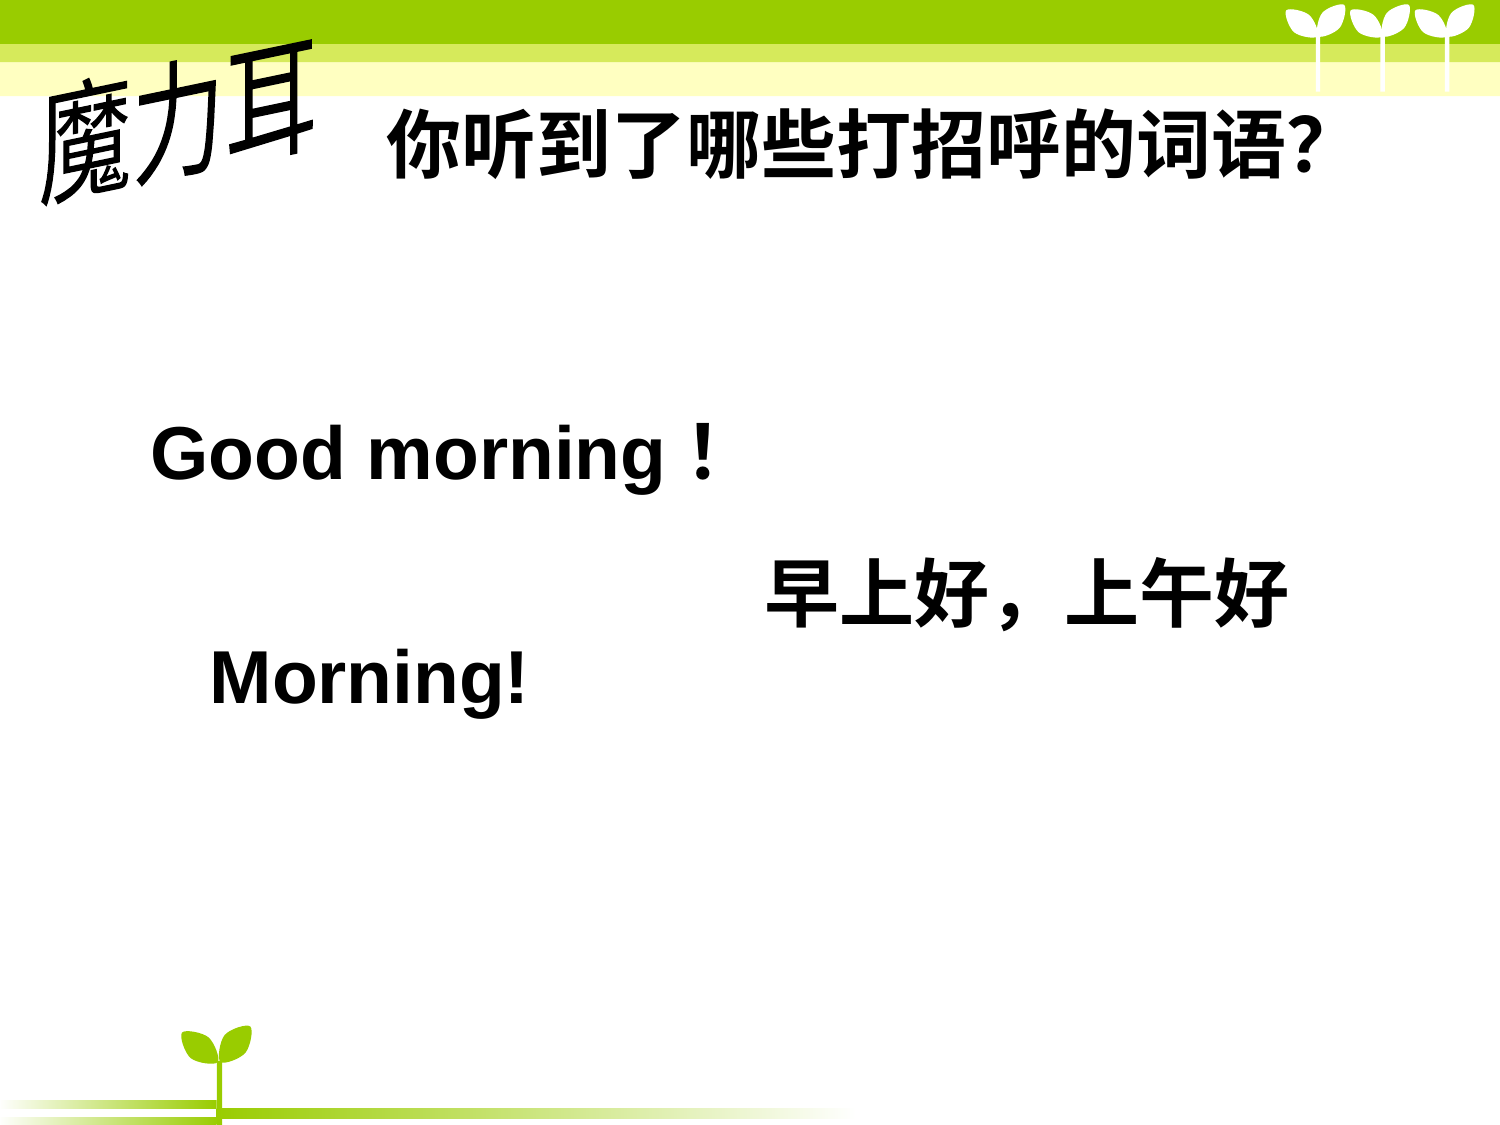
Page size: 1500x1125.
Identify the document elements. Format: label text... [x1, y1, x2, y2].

text_box 你听到了哪些打招呼的词语？ [372, 90, 1435, 195]
text_box Morning! [194, 621, 821, 727]
text_box 早上好，上午好 [750, 538, 1306, 644]
text_box Good morning！ [135, 397, 833, 502]
